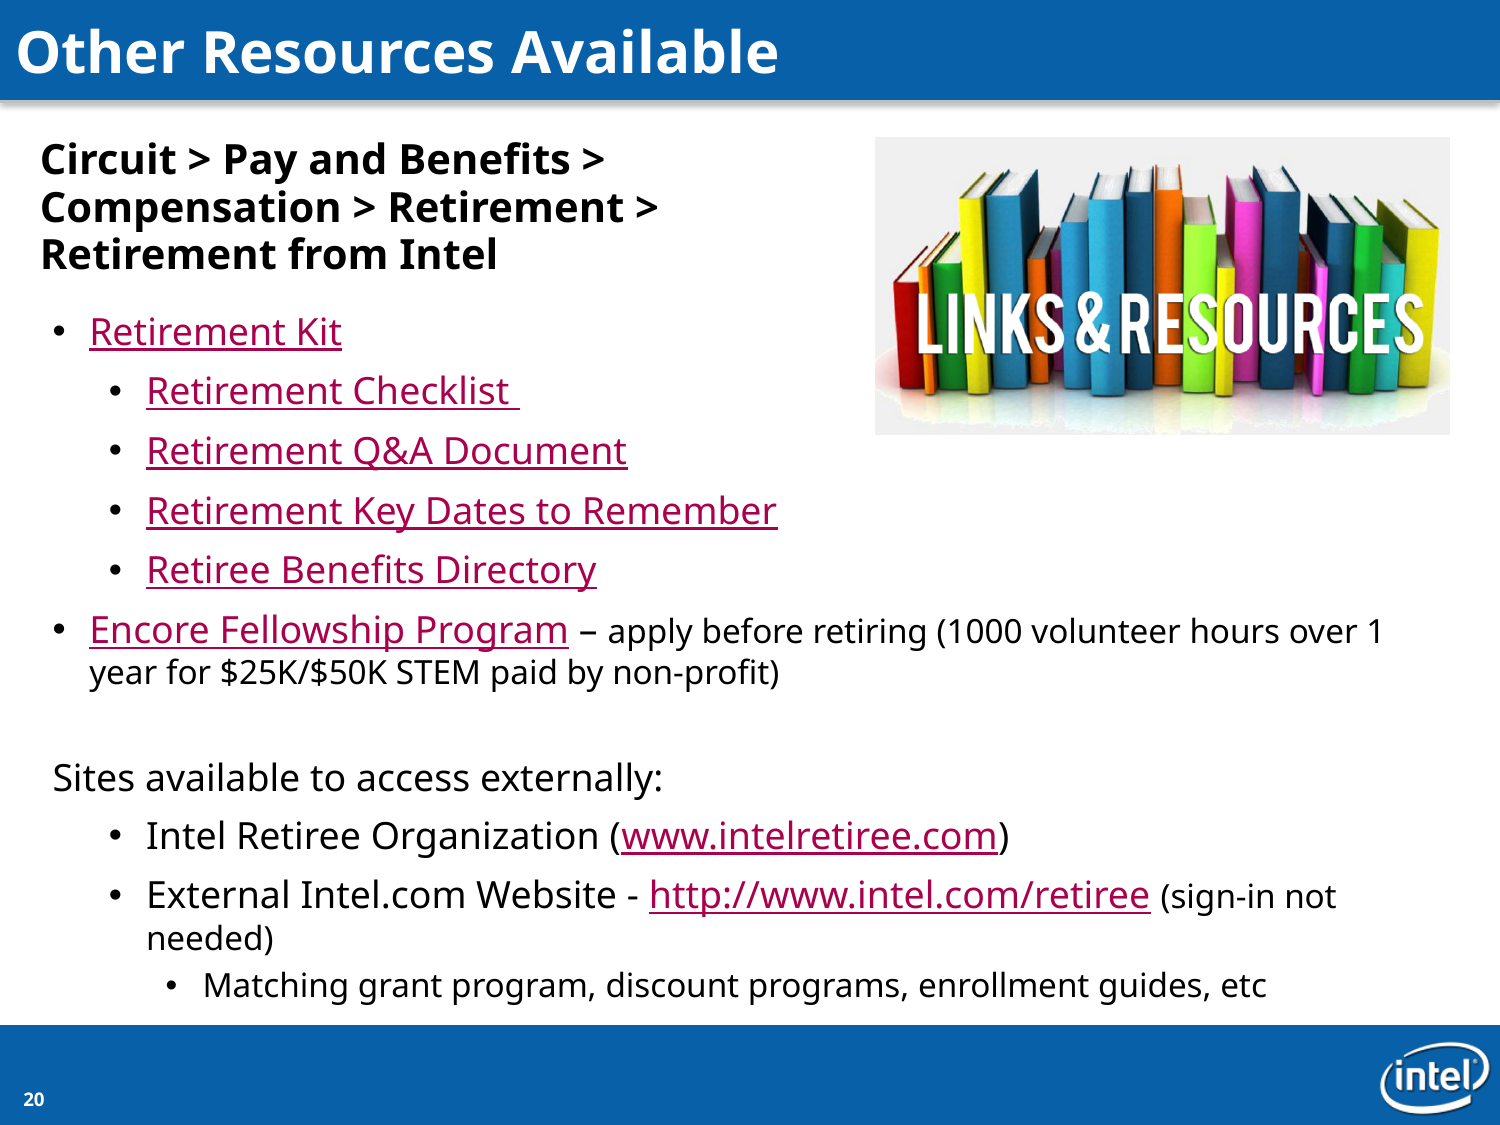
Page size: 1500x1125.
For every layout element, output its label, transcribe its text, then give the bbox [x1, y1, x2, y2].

list Retirement Kit Retirement Checklist Retirement Q&A Document Retirement Key Dates to Remember Retiree Benefits Directory Encore Fellowship Program – apply before retiring (1000 volunteer hours over 1 year for $25K/$50K STEM paid by non-profit) Sites available to access externally: Intel Retiree Organization (www.intelretiree.com) External Intel.com Website - http://www.intel.com/retiree (sign-in not needed) Matching grant program, discount programs, enrollment guides, etc [37, 299, 1450, 988]
text_box Other Resources Available [0, 0, 1500, 99]
picture [1374, 1037, 1497, 1125]
picture [874, 137, 1450, 435]
text_box Circuit > Pay and Benefits > Compensation > Retirement > Retirement from Intel [24, 129, 875, 263]
